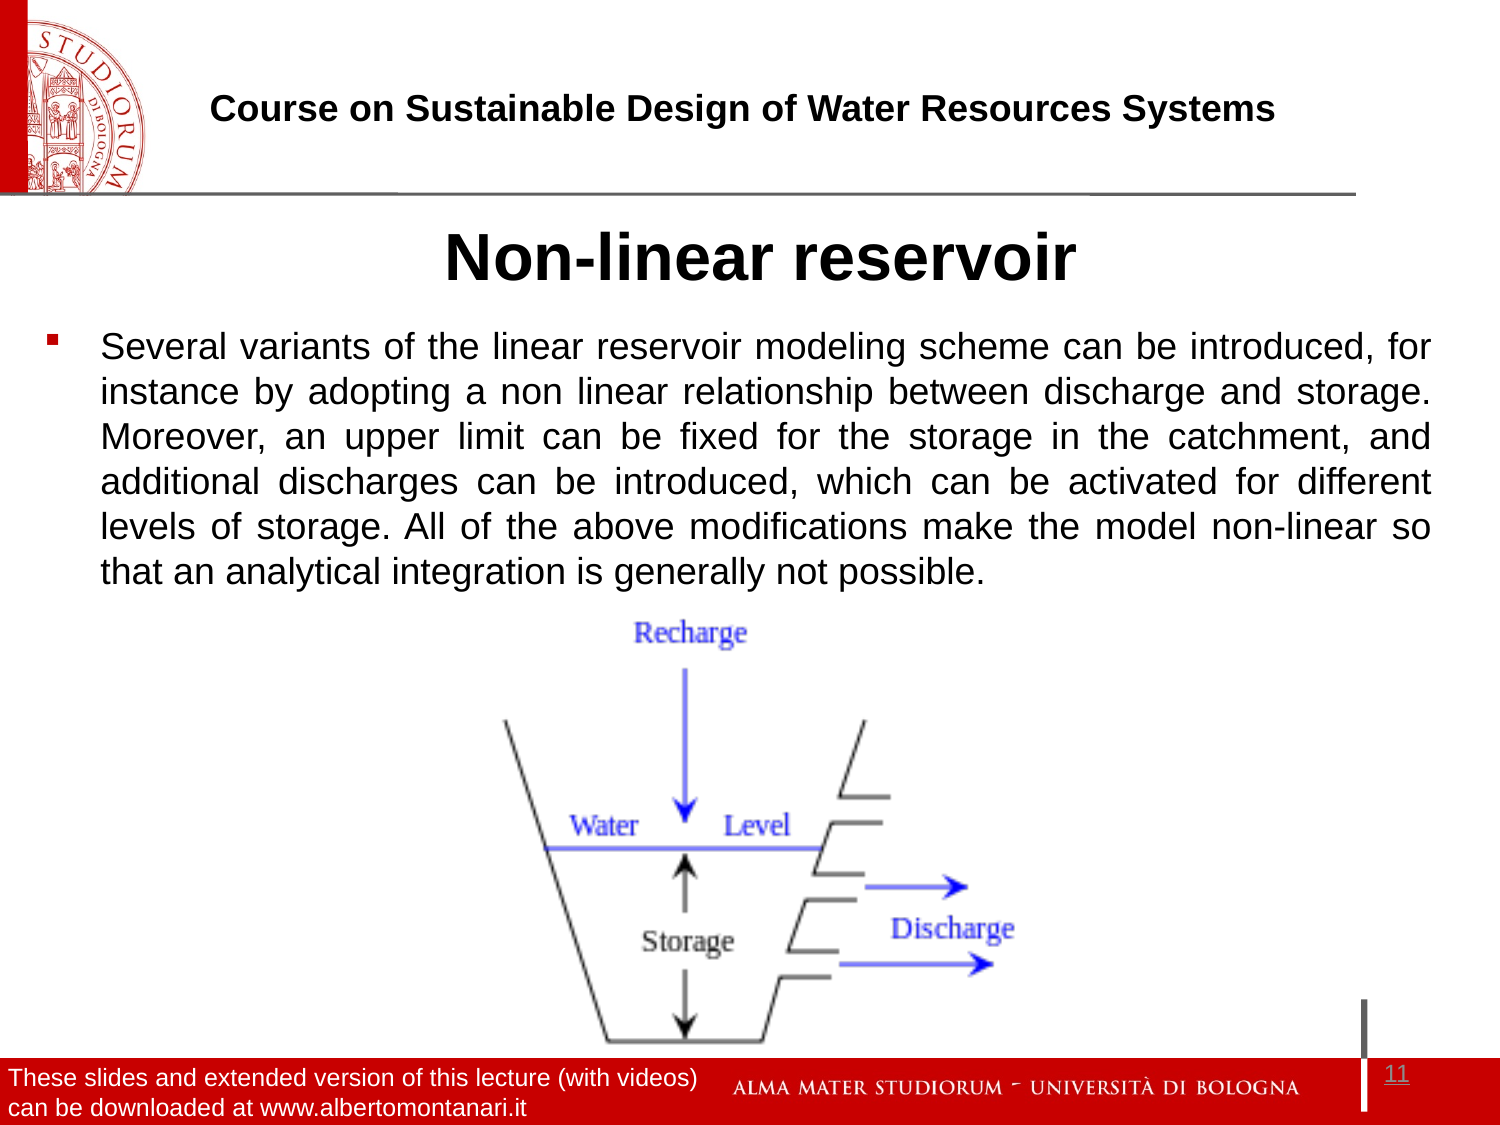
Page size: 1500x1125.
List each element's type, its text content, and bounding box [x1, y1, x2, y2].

picture [28, 16, 151, 192]
picture [0, 1058, 1500, 1125]
picture [480, 592, 1020, 1055]
list Several variants of the linear reservoir modeling scheme can be introduced, for instance by adopting a non linear relationship between discharge and storage. Moreover, an upper limit can be fixed for the storage in the catchment, and additional discharges can be introduced, which can be activated for different levels of storage. All of the above modifications make the model non-linear so that an analytical integration is generally not possible. [29, 314, 1447, 967]
slide_number 11 [1074, 1042, 1425, 1103]
text_box Non-linear reservoir [194, 206, 1329, 302]
